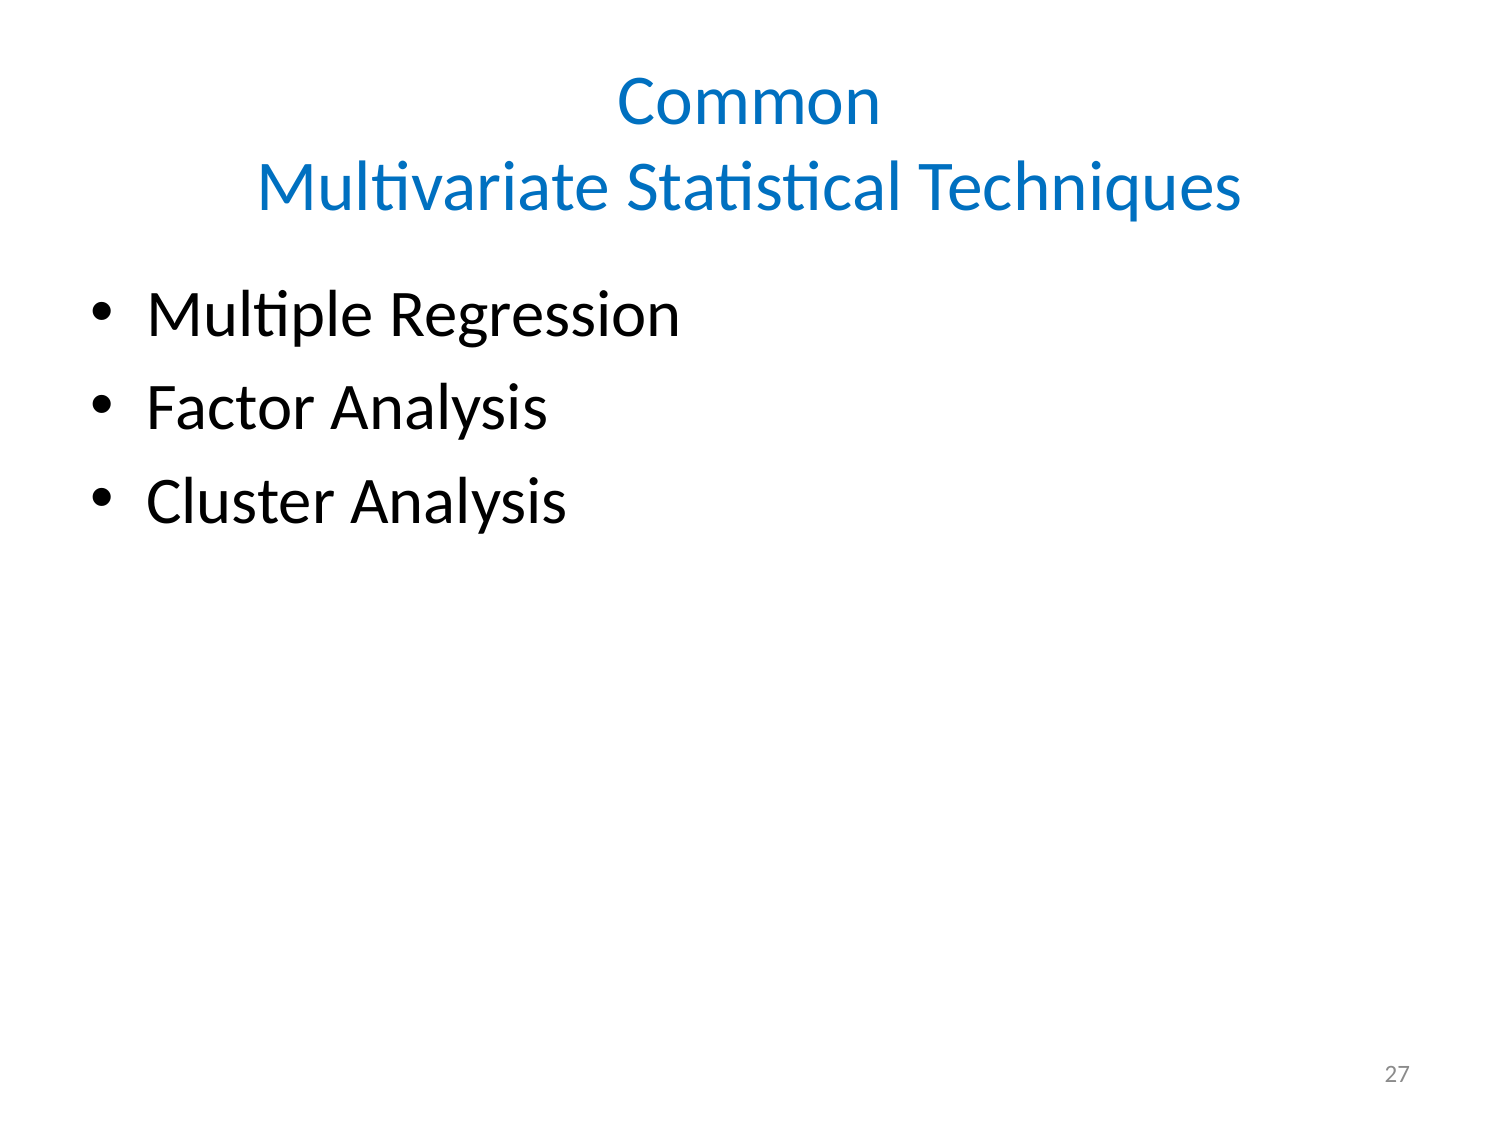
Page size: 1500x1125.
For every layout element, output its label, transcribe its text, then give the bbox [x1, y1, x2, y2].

slide_number 27 [1074, 1042, 1425, 1103]
title Common Multivariate Statistical Techniques [75, 45, 1425, 233]
list Multiple Regression Factor Analysis Cluster Analysis [75, 262, 1425, 1005]
